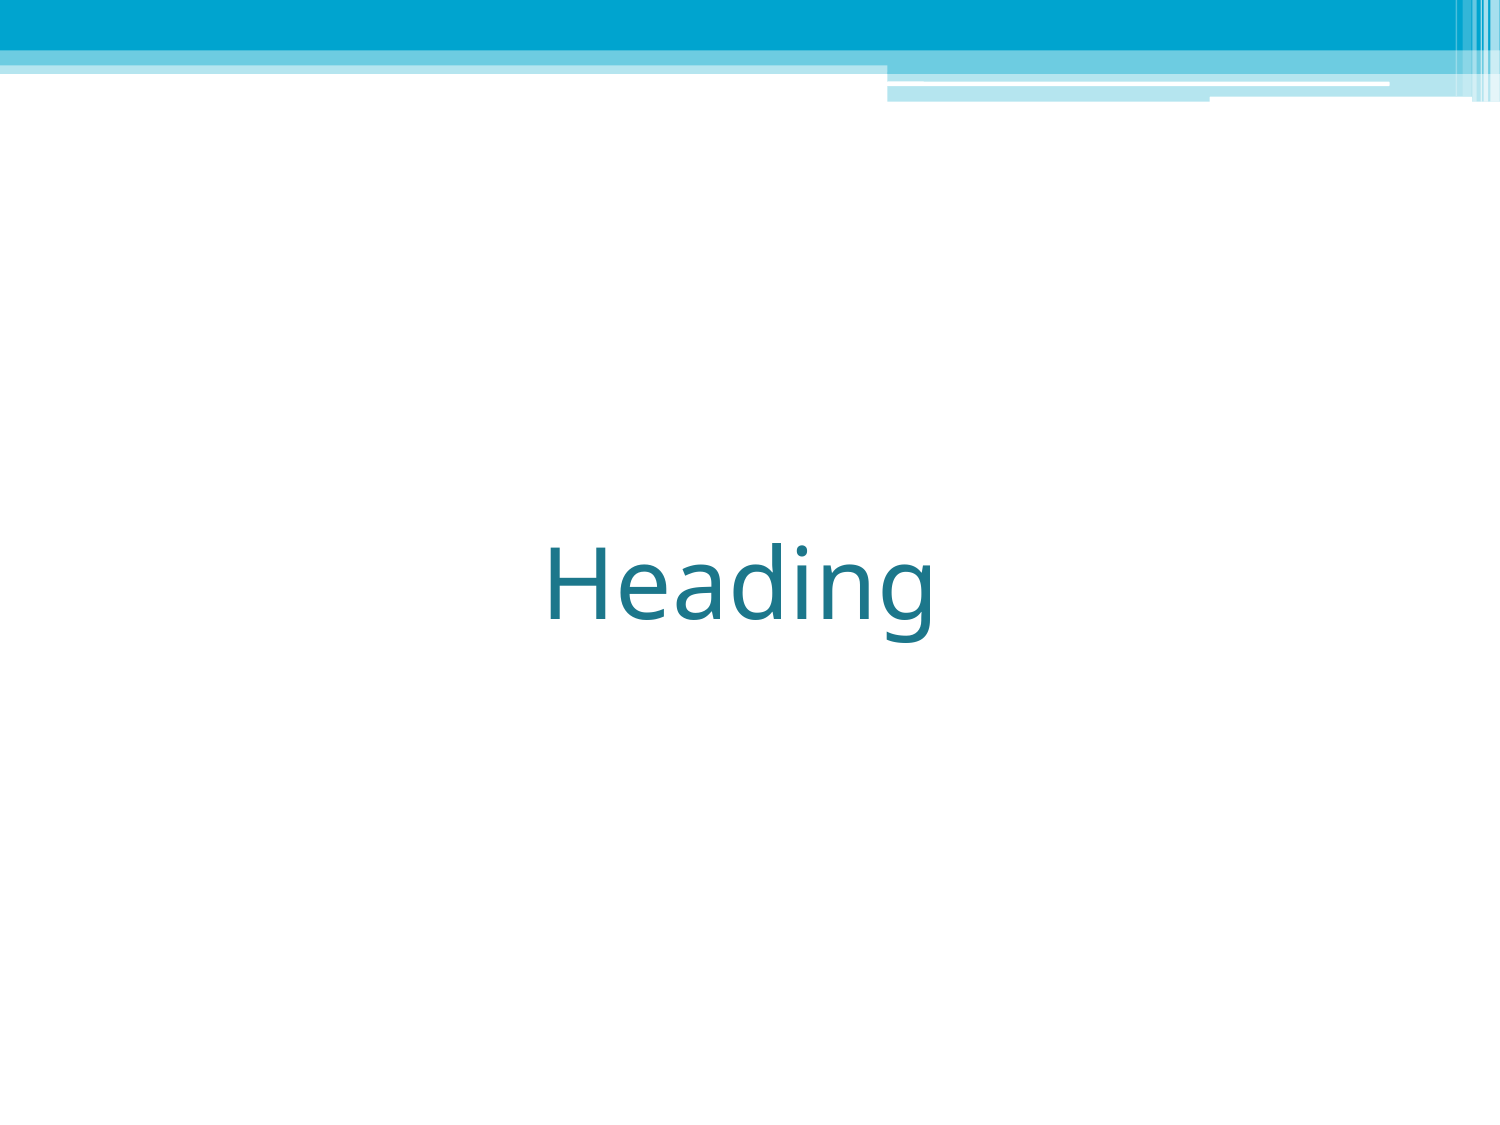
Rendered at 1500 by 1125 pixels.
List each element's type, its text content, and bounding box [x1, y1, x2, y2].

list Heading [99, 512, 1375, 663]
